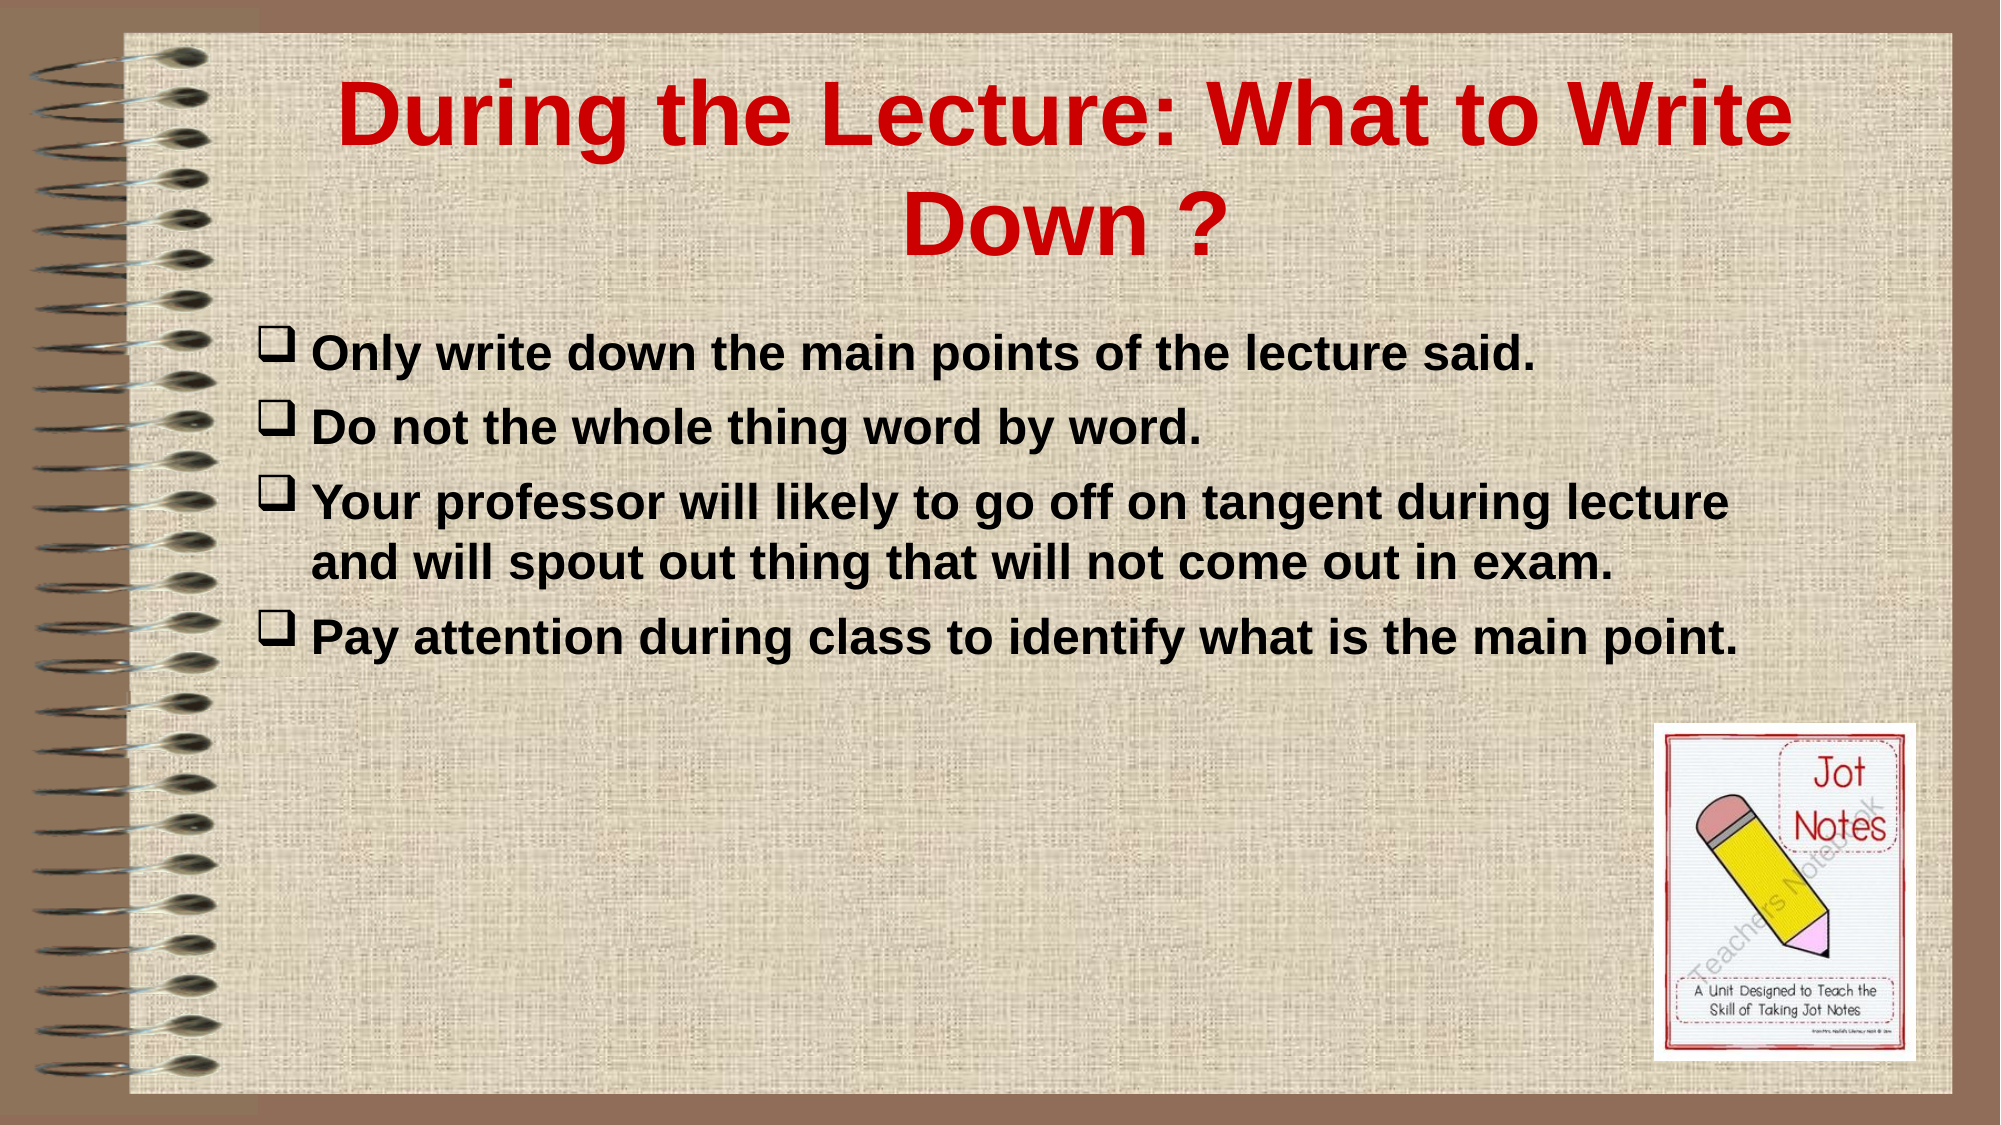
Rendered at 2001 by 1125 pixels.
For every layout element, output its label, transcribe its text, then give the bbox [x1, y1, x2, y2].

list Only write down the main points of the lecture said. Do not the whole thing word by word. Your professor will likely to go off on tangent during lecture and will spout out thing that will not come out in exam. Pay attention during class to identify what is the main point. [164, 312, 1790, 817]
picture [0, 8, 1953, 1115]
title During the Lecture: What to Write Down ? [233, 116, 1900, 322]
